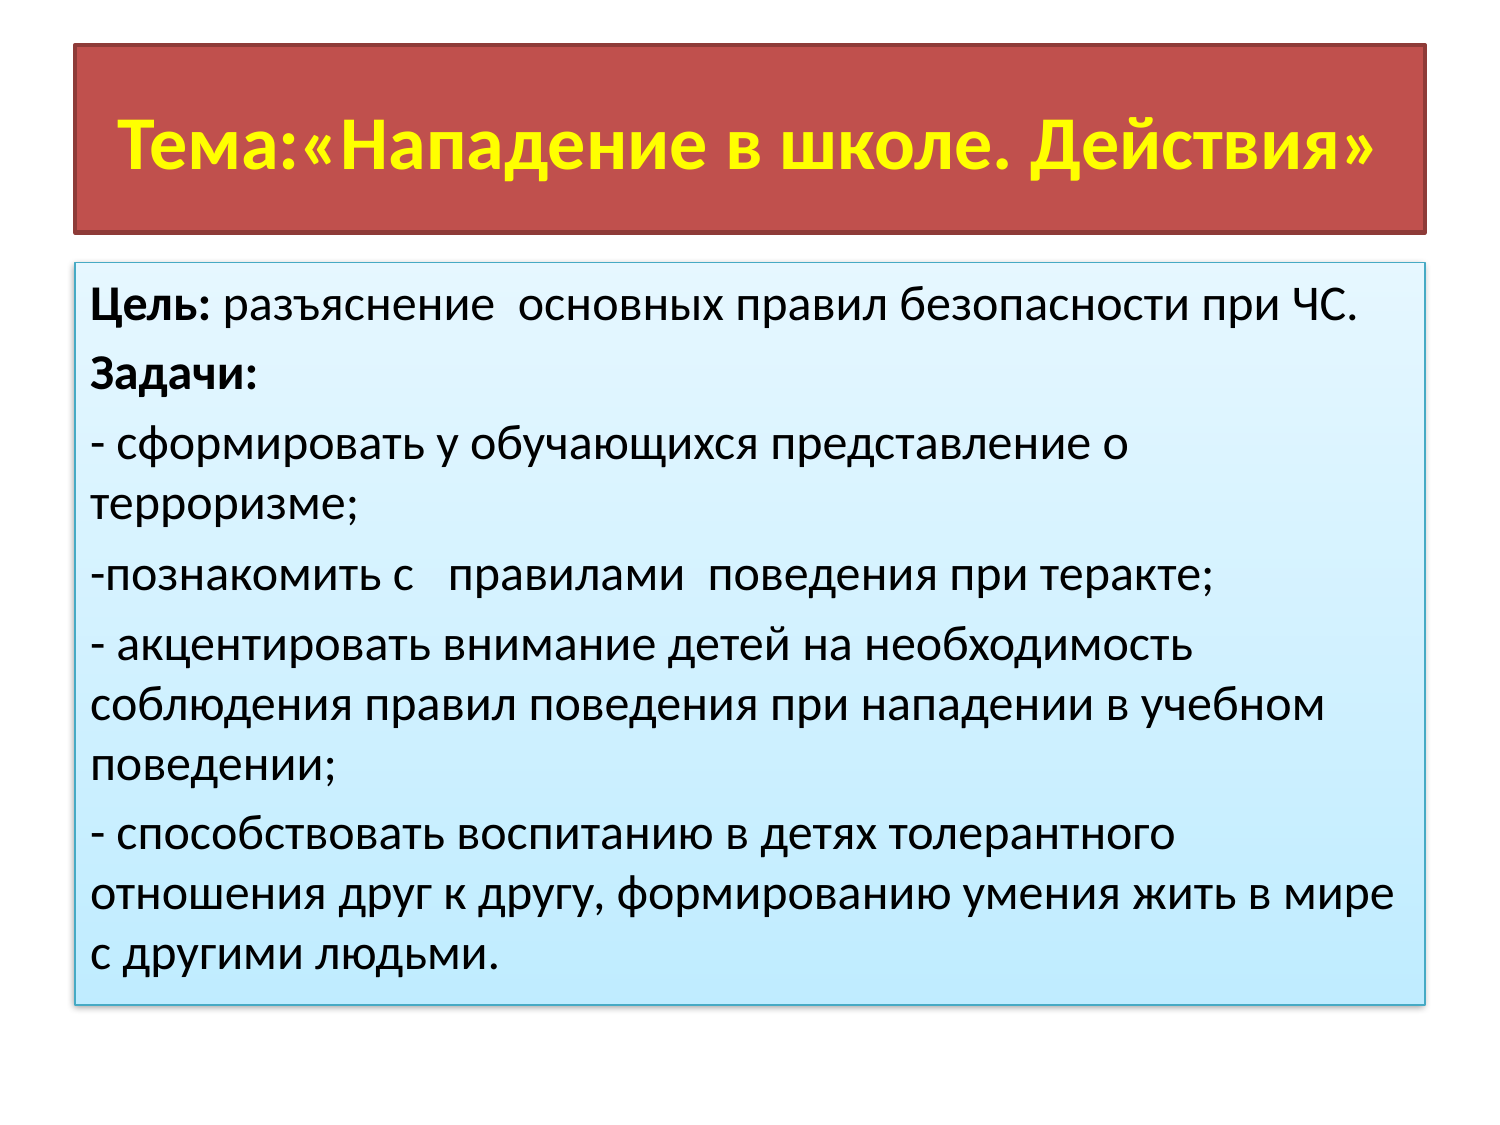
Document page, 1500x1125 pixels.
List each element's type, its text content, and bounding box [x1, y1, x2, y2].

list Цель: разъяснение основных правил безопасности при ЧС. Задачи: - сформировать у обучающихся представление о терроризме; -познакомить с правилами поведения при теракте; - акцентировать внимание детей на необходимость соблюдения правил поведения при нападении в учебном поведении; - способствовать воспитанию в детях толерантного отношения друг к другу, формированию умения жить в мире с другими людьми. [74, 262, 1426, 1006]
title Тема:«Нападение в школе. Действия» [73, 43, 1427, 235]
